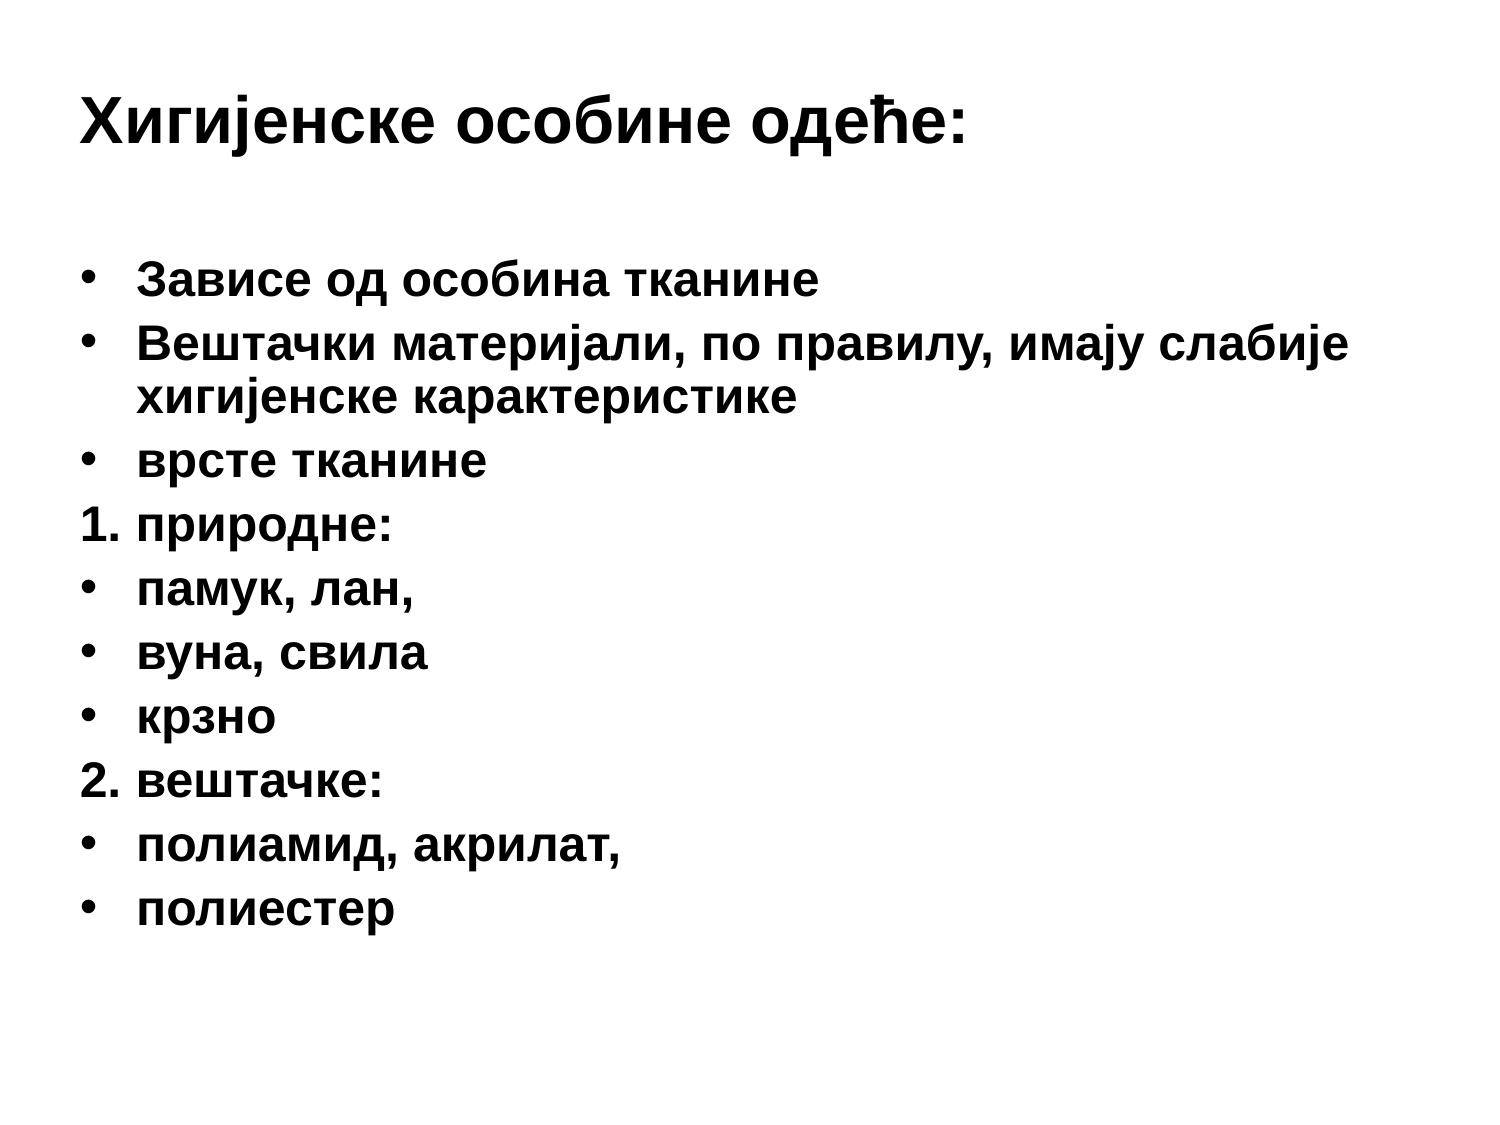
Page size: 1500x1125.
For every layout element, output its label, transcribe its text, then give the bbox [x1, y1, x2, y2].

list Хигијенске особине одеће: Зависе од особина тканине Вештачки материјали, по правилу, имају слабије хигијенске карактеристике врсте тканине 1. природне: памук, лан, вуна, свила крзно 2. вештачке: полиамид, акрилaт, полиестер [64, 77, 1416, 1000]
